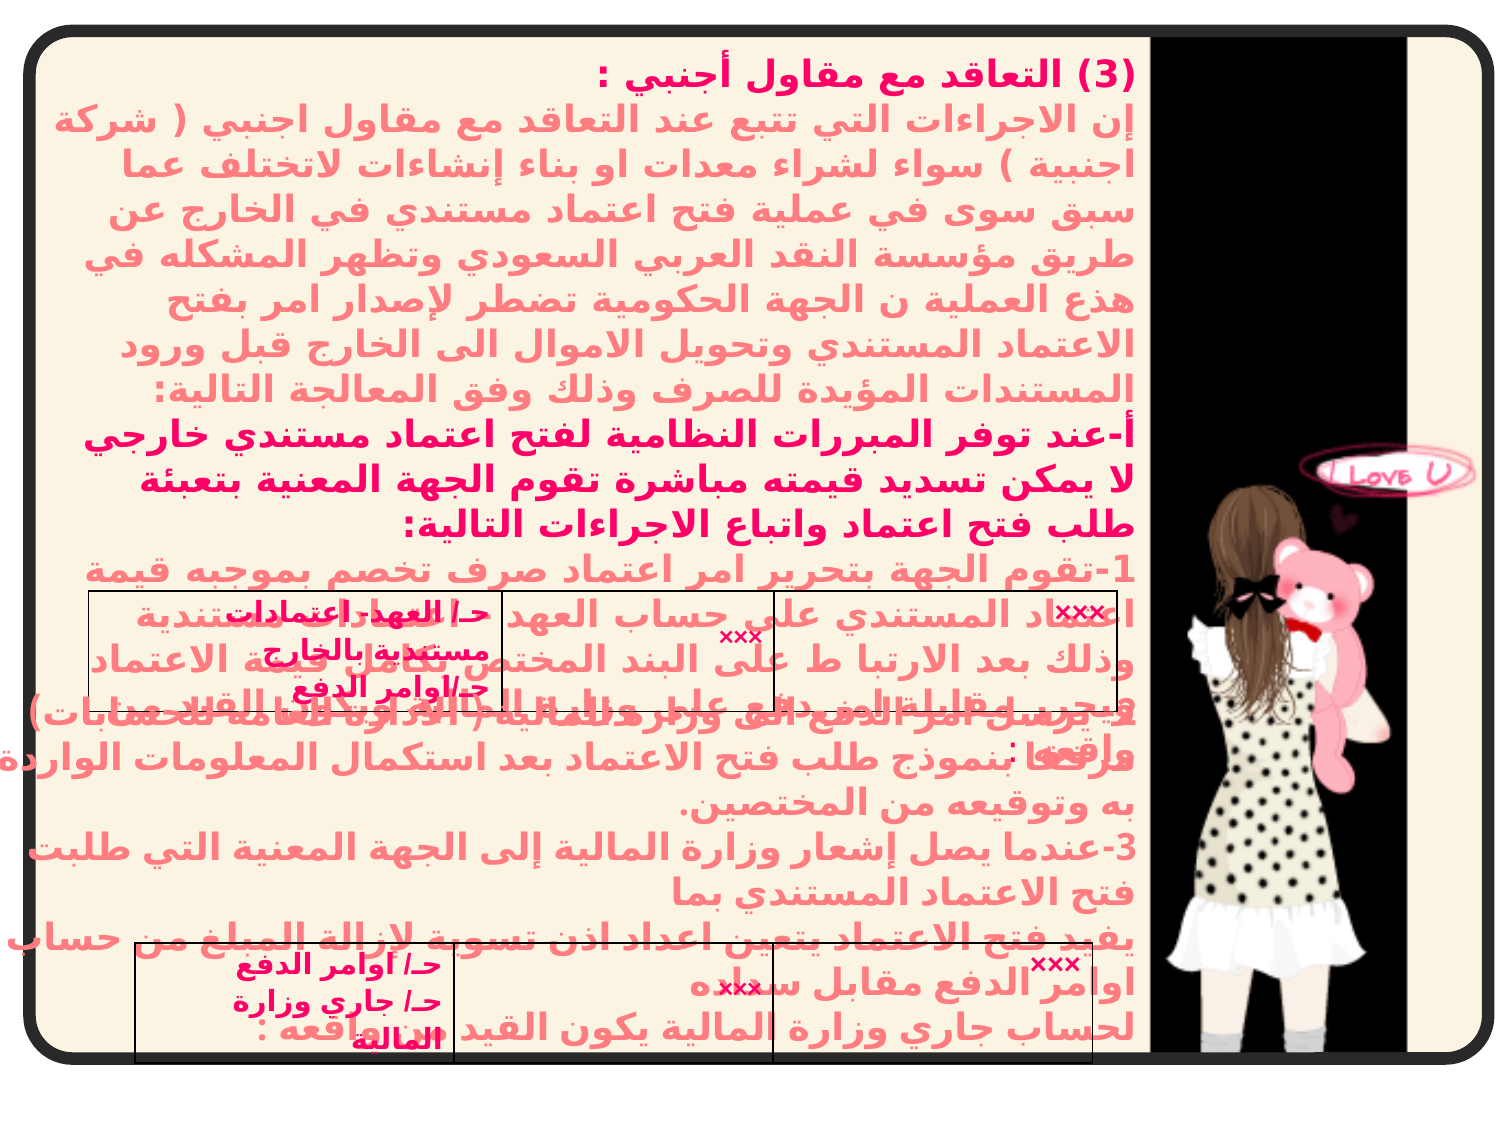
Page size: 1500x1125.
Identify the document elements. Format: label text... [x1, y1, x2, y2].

picture [29, 30, 1489, 1059]
text_box 2- يرسل امر الدفع الى وزارة المالية ( الادارة العامه للحسابات) مرفقا بنموذج طلب فتح الاعتماد بعد استكمال المعلومات الواردة به وتوقيعه من المختصين. 3-عندما يصل إشعار وزارة المالية إلى الجهة المعنية التي طلبت فتح الاعتماد المستندي بما يفيد فتح الاعتماد يتعين اعداد اذن تسوية لإزالة المبلغ من حساب اوامر الدفع مقابل سداده لحساب جاري وزارة المالية يكون القيد من واقعه : [0, 680, 1152, 1101]
